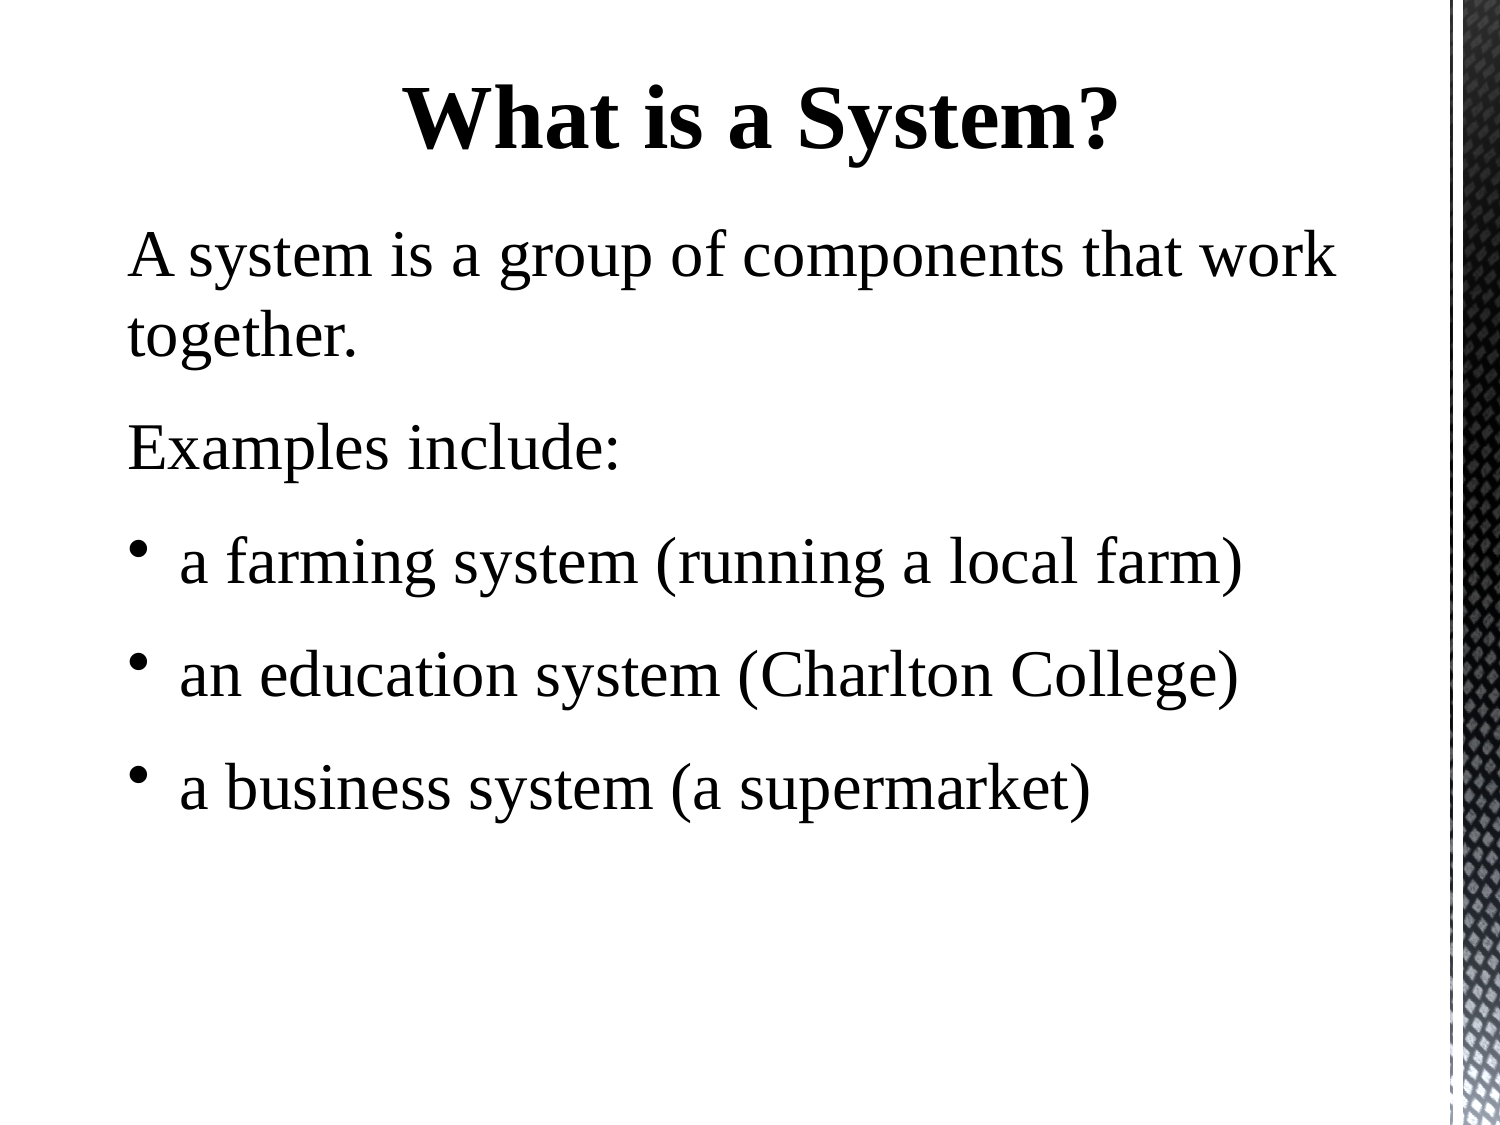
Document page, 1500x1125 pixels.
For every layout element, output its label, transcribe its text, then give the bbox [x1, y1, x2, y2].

picture [1447, 0, 1500, 1125]
text_box A system is a group of components that work together. Examples include: a farming system (running a local farm) an education system (Charlton College) a business system (a supermarket) [112, 202, 1438, 831]
text_box What is a System? [124, 49, 1400, 175]
